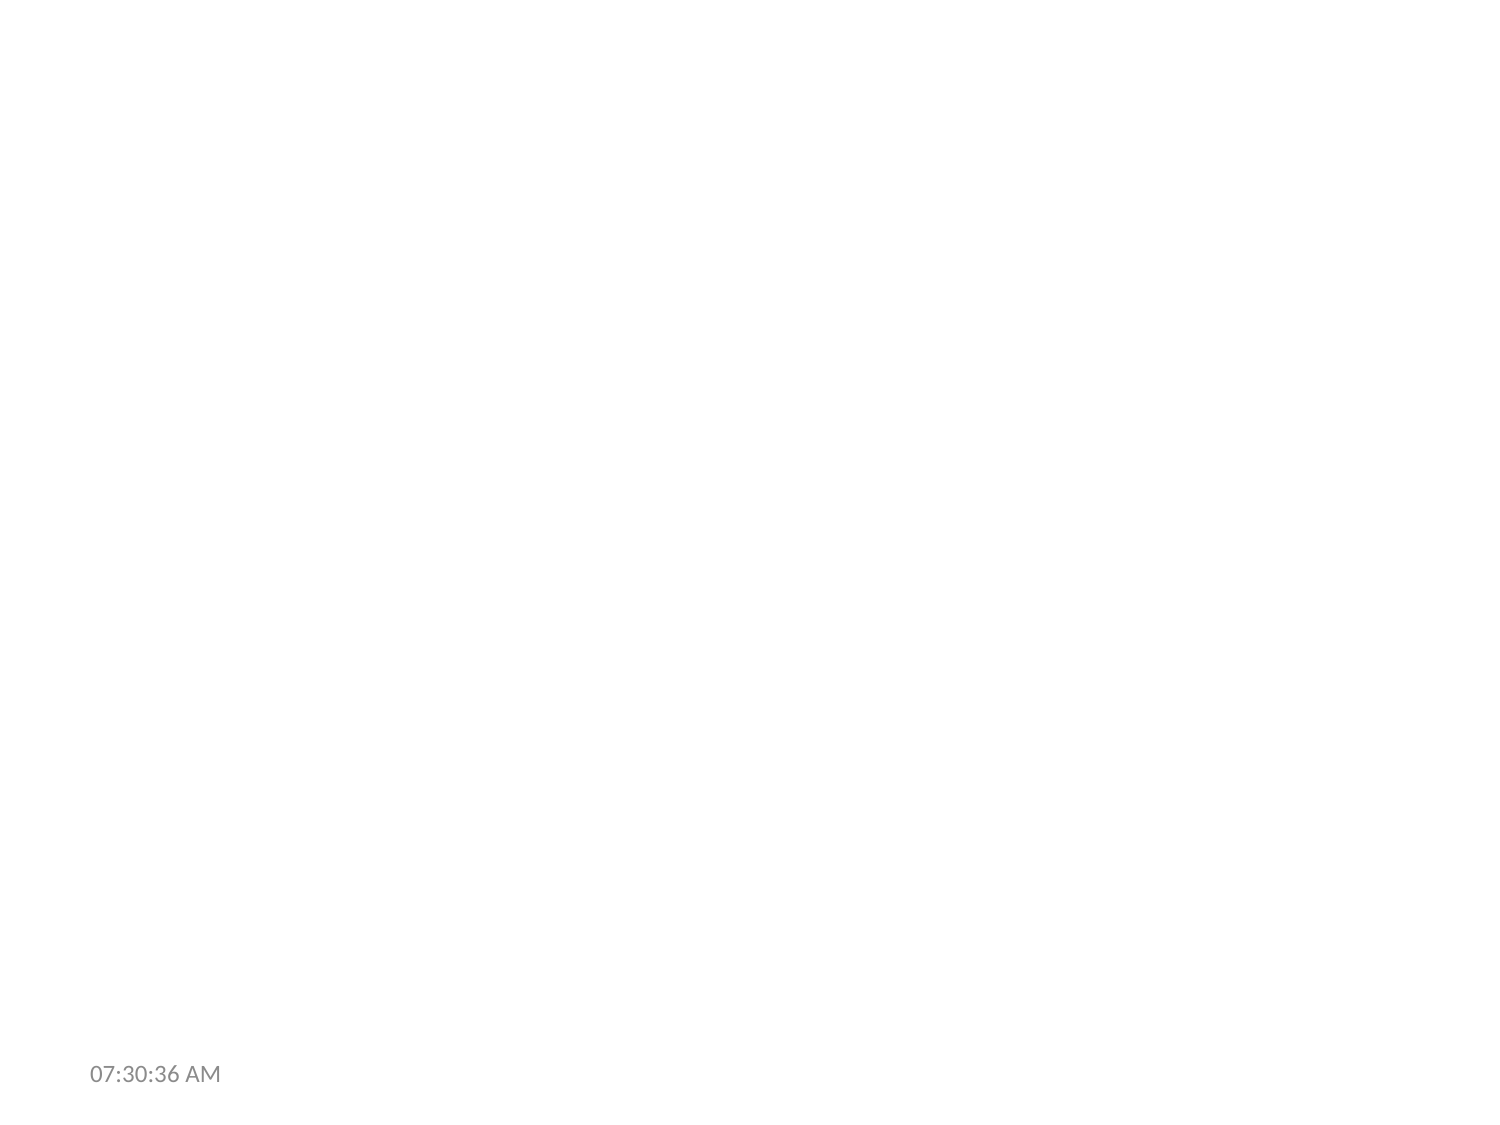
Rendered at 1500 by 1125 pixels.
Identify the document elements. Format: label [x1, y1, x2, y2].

slide_number [75, 1042, 425, 1103]
